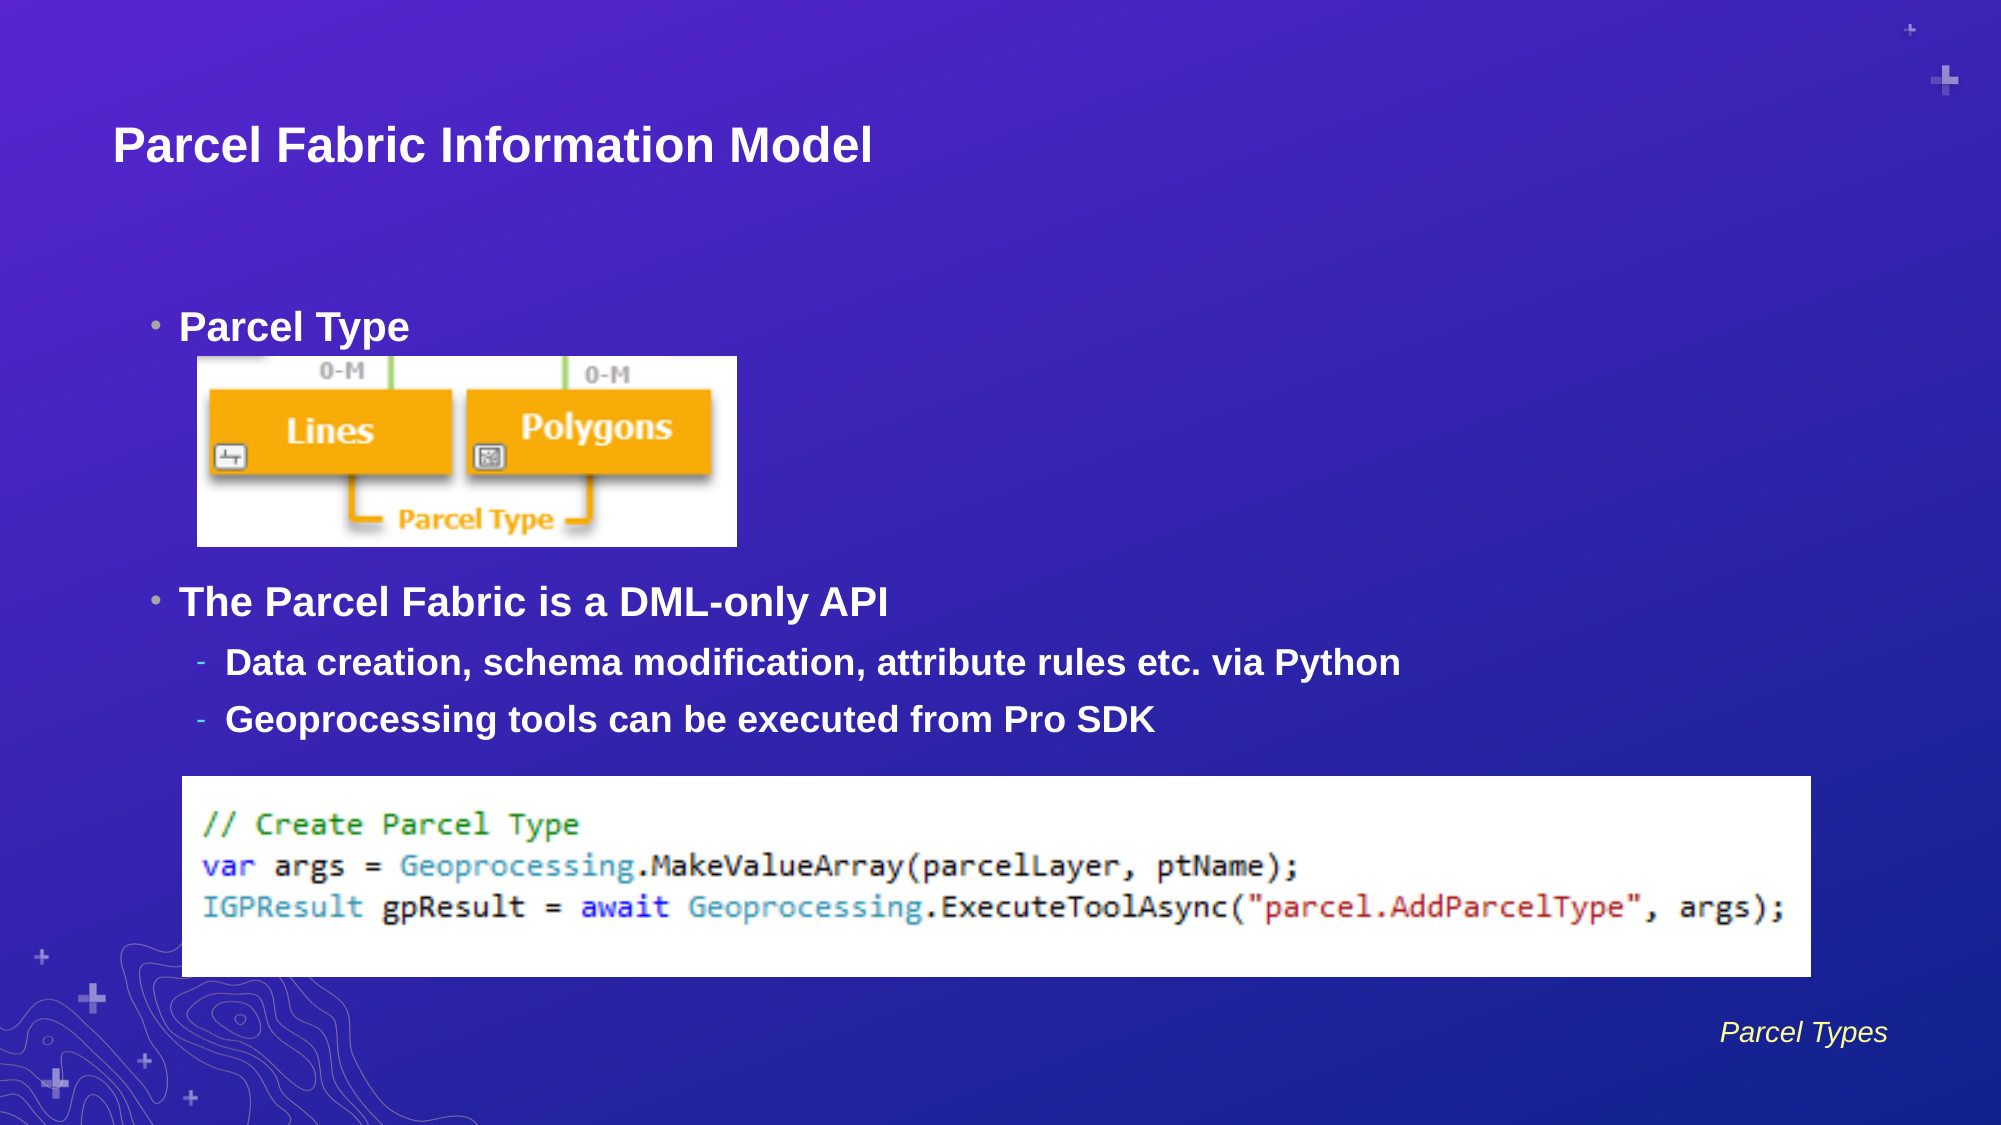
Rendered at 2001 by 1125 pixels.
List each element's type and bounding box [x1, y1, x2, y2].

text_box [0, 0, 2000, 1125]
picture [182, 775, 1811, 977]
picture [197, 356, 737, 547]
